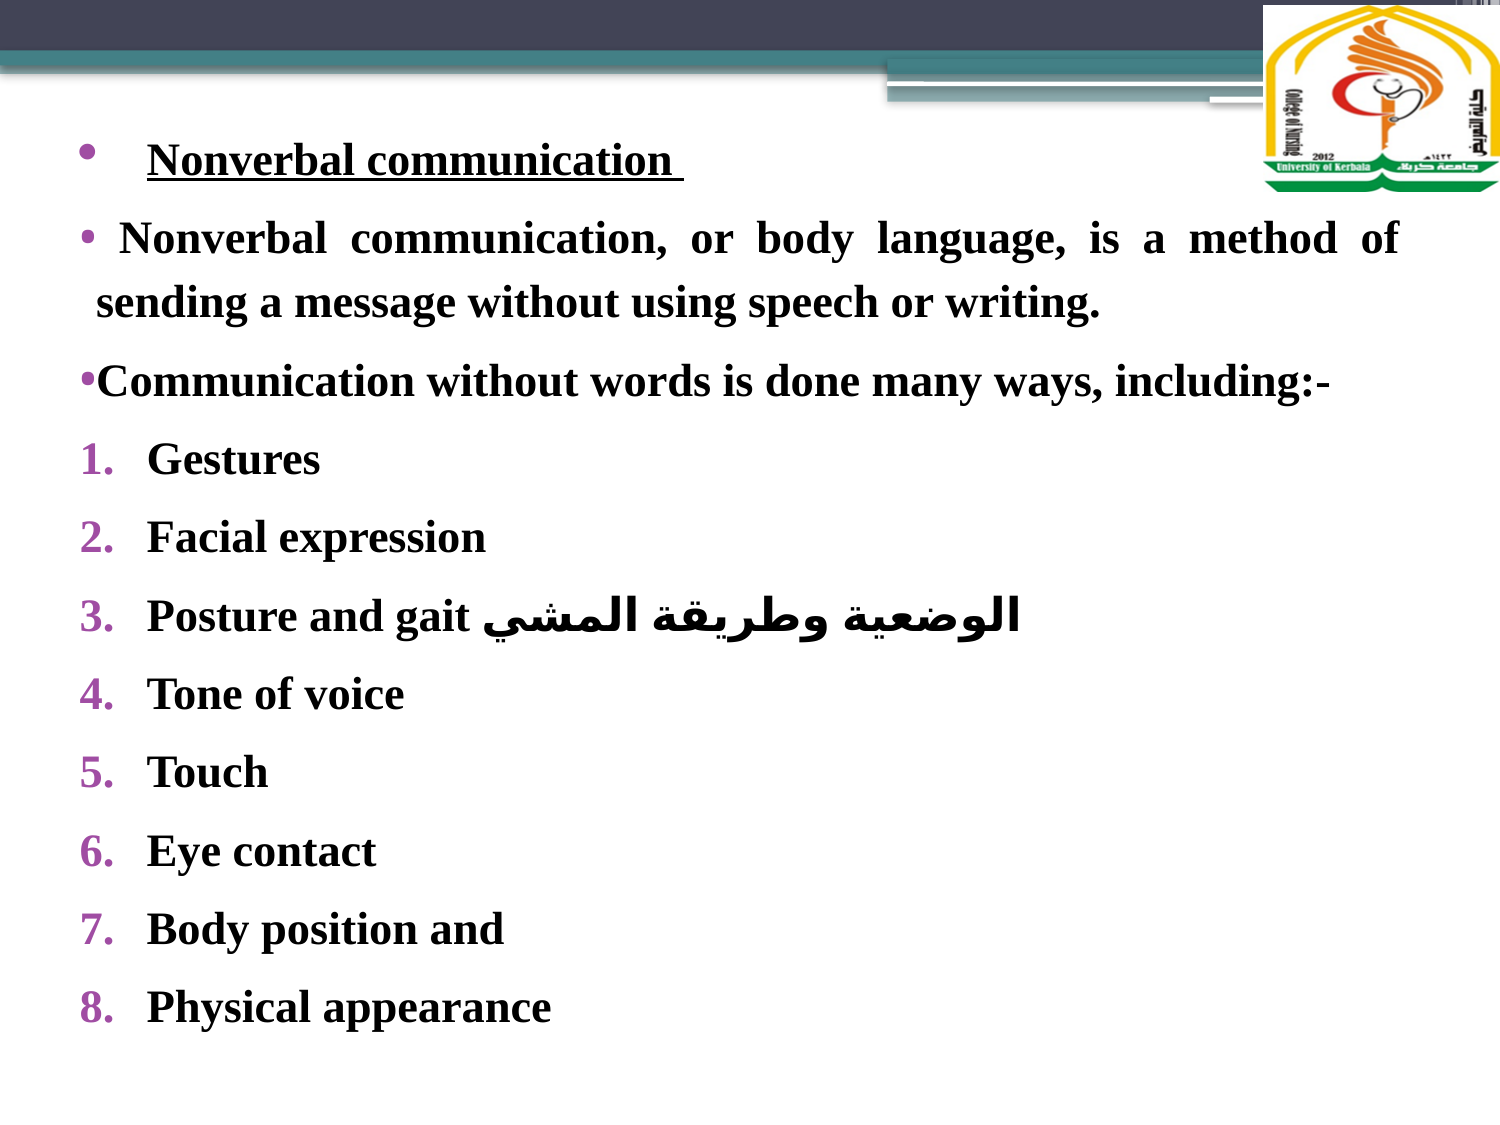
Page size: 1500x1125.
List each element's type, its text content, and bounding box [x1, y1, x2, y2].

list Nonverbal communication Nonverbal communication, or body language, is a method of sending a message without using speech or writing. Communication without words is done many ways, including:- Gestures Facial expression Posture and gait الوضعية وطريقة المشي Tone of voice Touch Eye contact Body position and Physical appearance [64, 113, 1415, 1053]
picture [1263, 5, 1500, 193]
